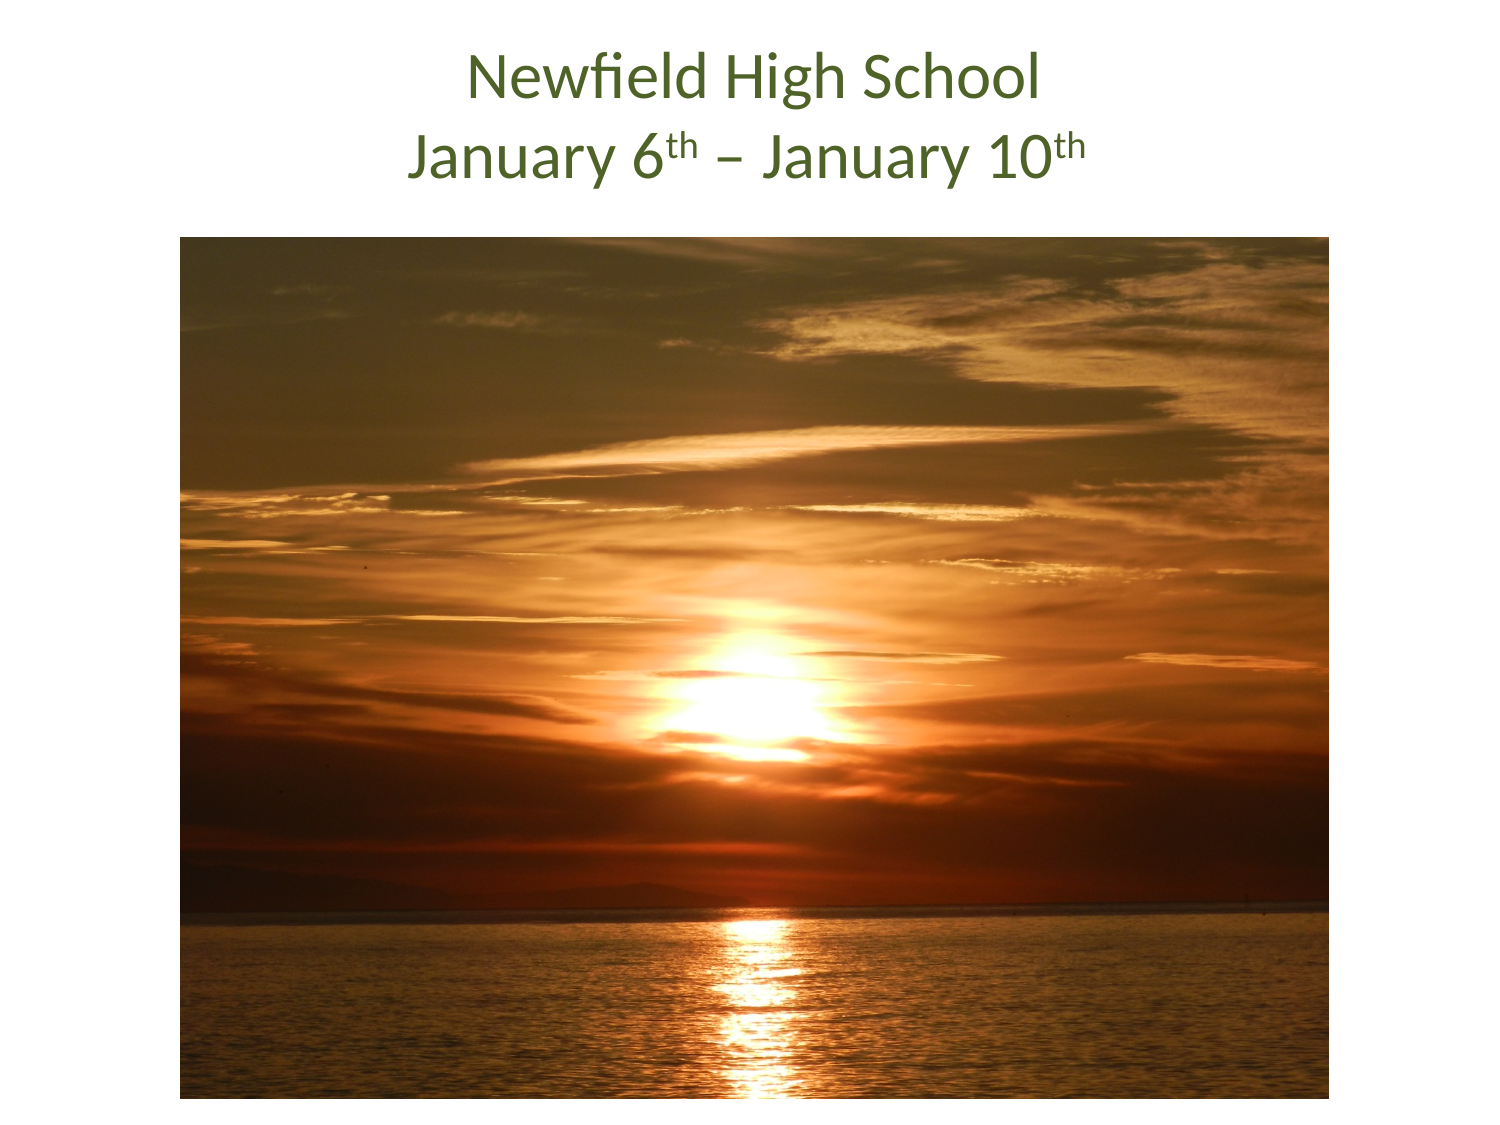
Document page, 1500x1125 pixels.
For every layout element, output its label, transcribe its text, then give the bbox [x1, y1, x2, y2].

text_box Newfield High School January 6th – January 10th [392, 24, 1117, 200]
picture [180, 237, 1329, 1099]
